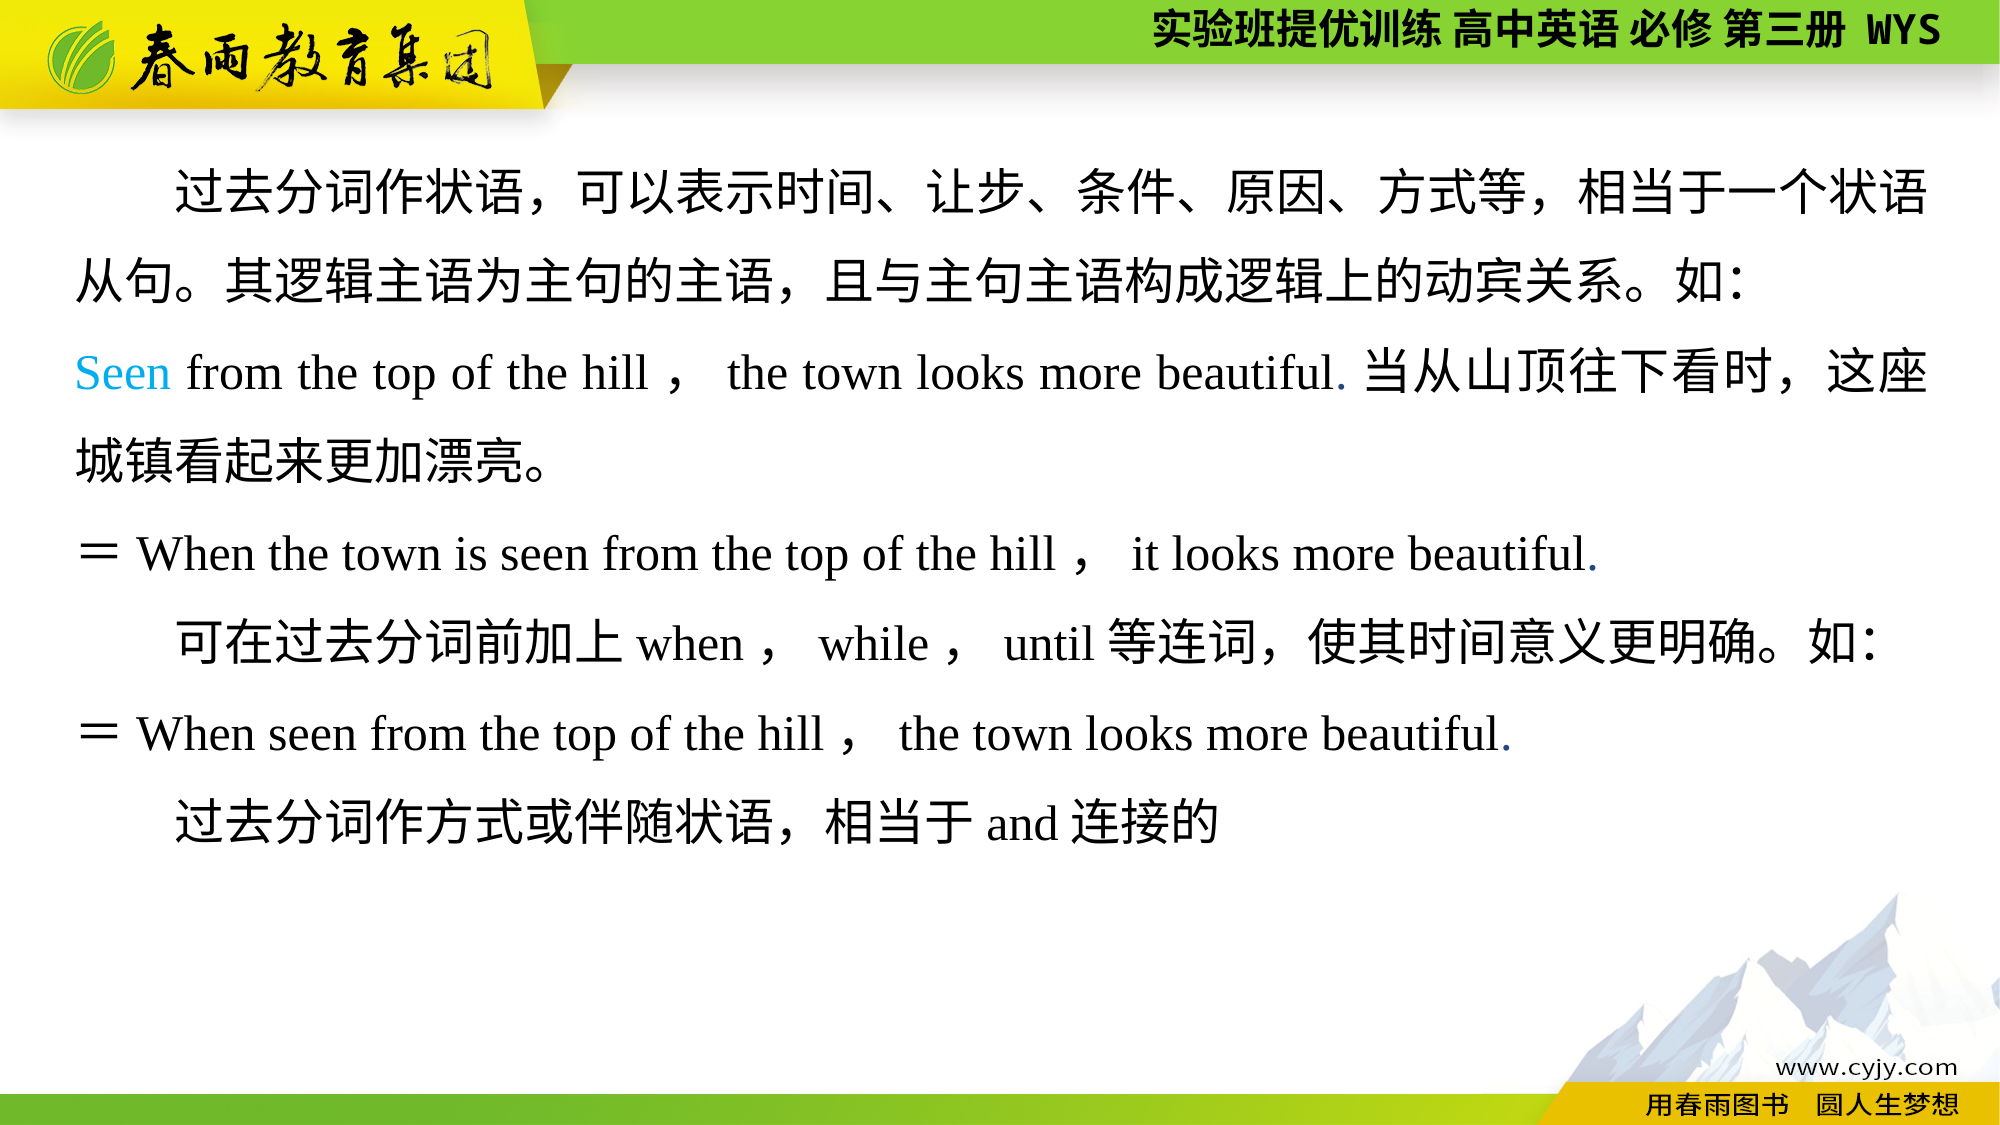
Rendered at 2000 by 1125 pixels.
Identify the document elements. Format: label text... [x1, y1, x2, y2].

list 过去分词作状语，可以表示时间、让步、条件、原因、方式等，相当于一个状语从句。其逻辑主语为主句的主语，且与主句主语构成逻辑上的动宾关系。如： Seen from the top of the hill，the town looks more beautiful.当从山顶往下看时，这座城镇看起来更加漂亮。 ＝When the town is seen from the top of the hill，it looks more beautiful. 可在过去分词前加上when，while，until等连词，使其时间意义更明确。如： ＝When seen from the top of the hill，the town looks more beautiful. 过去分词作方式或伴随状语，相当于and连接的 [59, 122, 1944, 865]
picture [0, 0, 2000, 1125]
